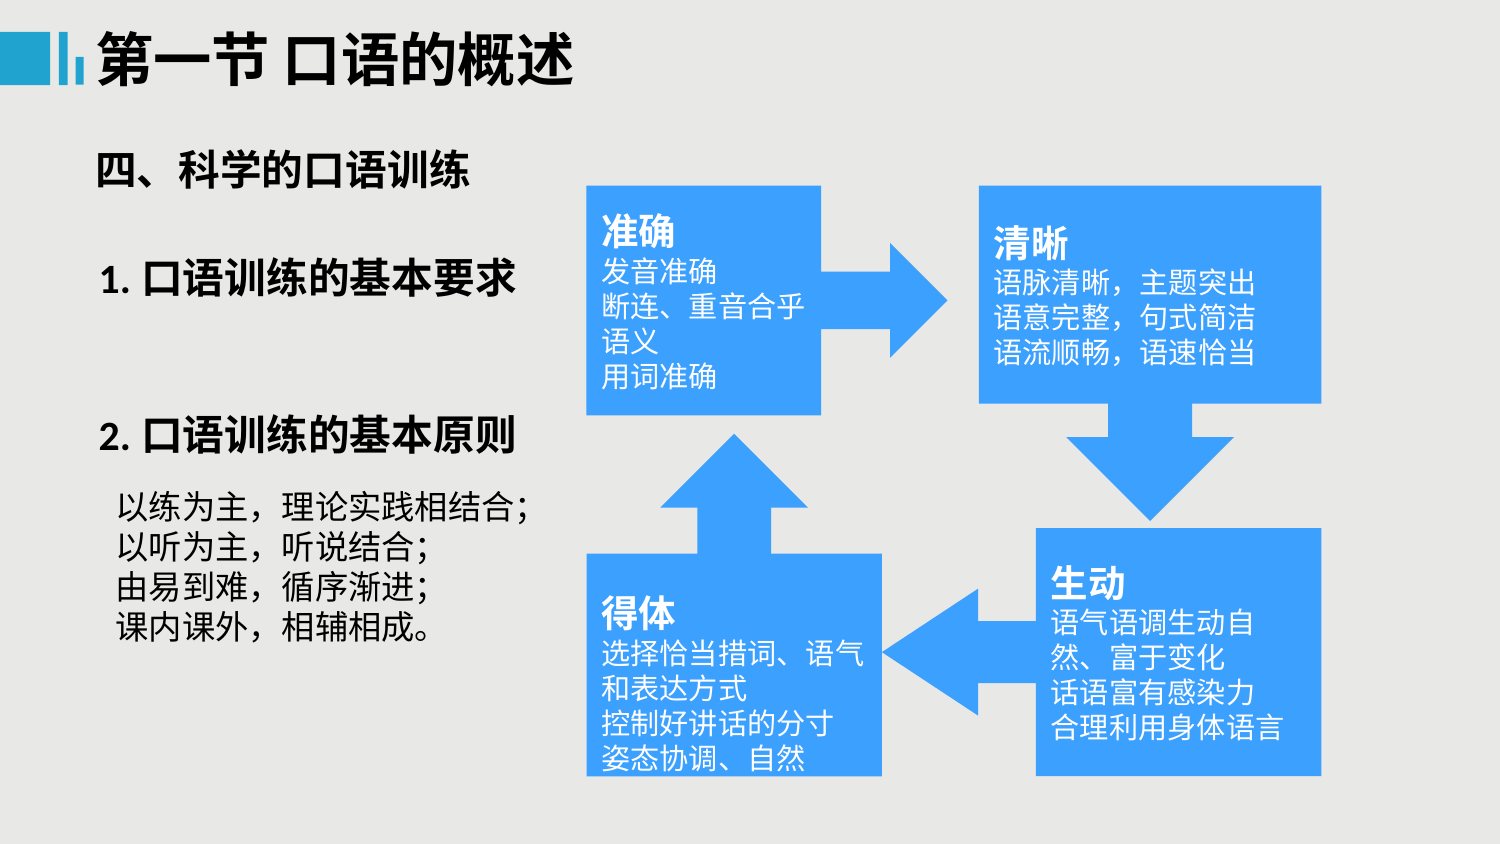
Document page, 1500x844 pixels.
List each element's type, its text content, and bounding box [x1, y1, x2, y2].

text_box 清晰 语脉清晰，主题突出 语意完整，句式简洁 语流顺畅，语速恰当 [976, 183, 1324, 524]
text_box 生动 语气语调生动自然、富于变化 话语富有感染力 合理利用身体语言 [884, 526, 1324, 779]
text_box 四、科学的口语训练 [83, 138, 1304, 200]
text_box [0, 30, 52, 87]
text_box 准确 发音准确 断连、重音合乎语义 用词准确 [584, 183, 950, 418]
text_box 第一节 口语的概述 [83, 17, 1412, 99]
text_box [57, 30, 70, 87]
text_box 1.口语训练的基本要求 [83, 244, 561, 310]
text_box 得体 选择恰当措词、语气和表达方式 控制好讲话的分寸 姿态协调、自然 [584, 431, 884, 779]
text_box 2.口语训练的基本原则 [83, 400, 561, 466]
text_box 以练为主，理论实践相结合； 以听为主，听说结合； 由易到难，循序渐进； 课内课外，相辅相成。 [100, 479, 544, 654]
text_box [74, 55, 83, 87]
